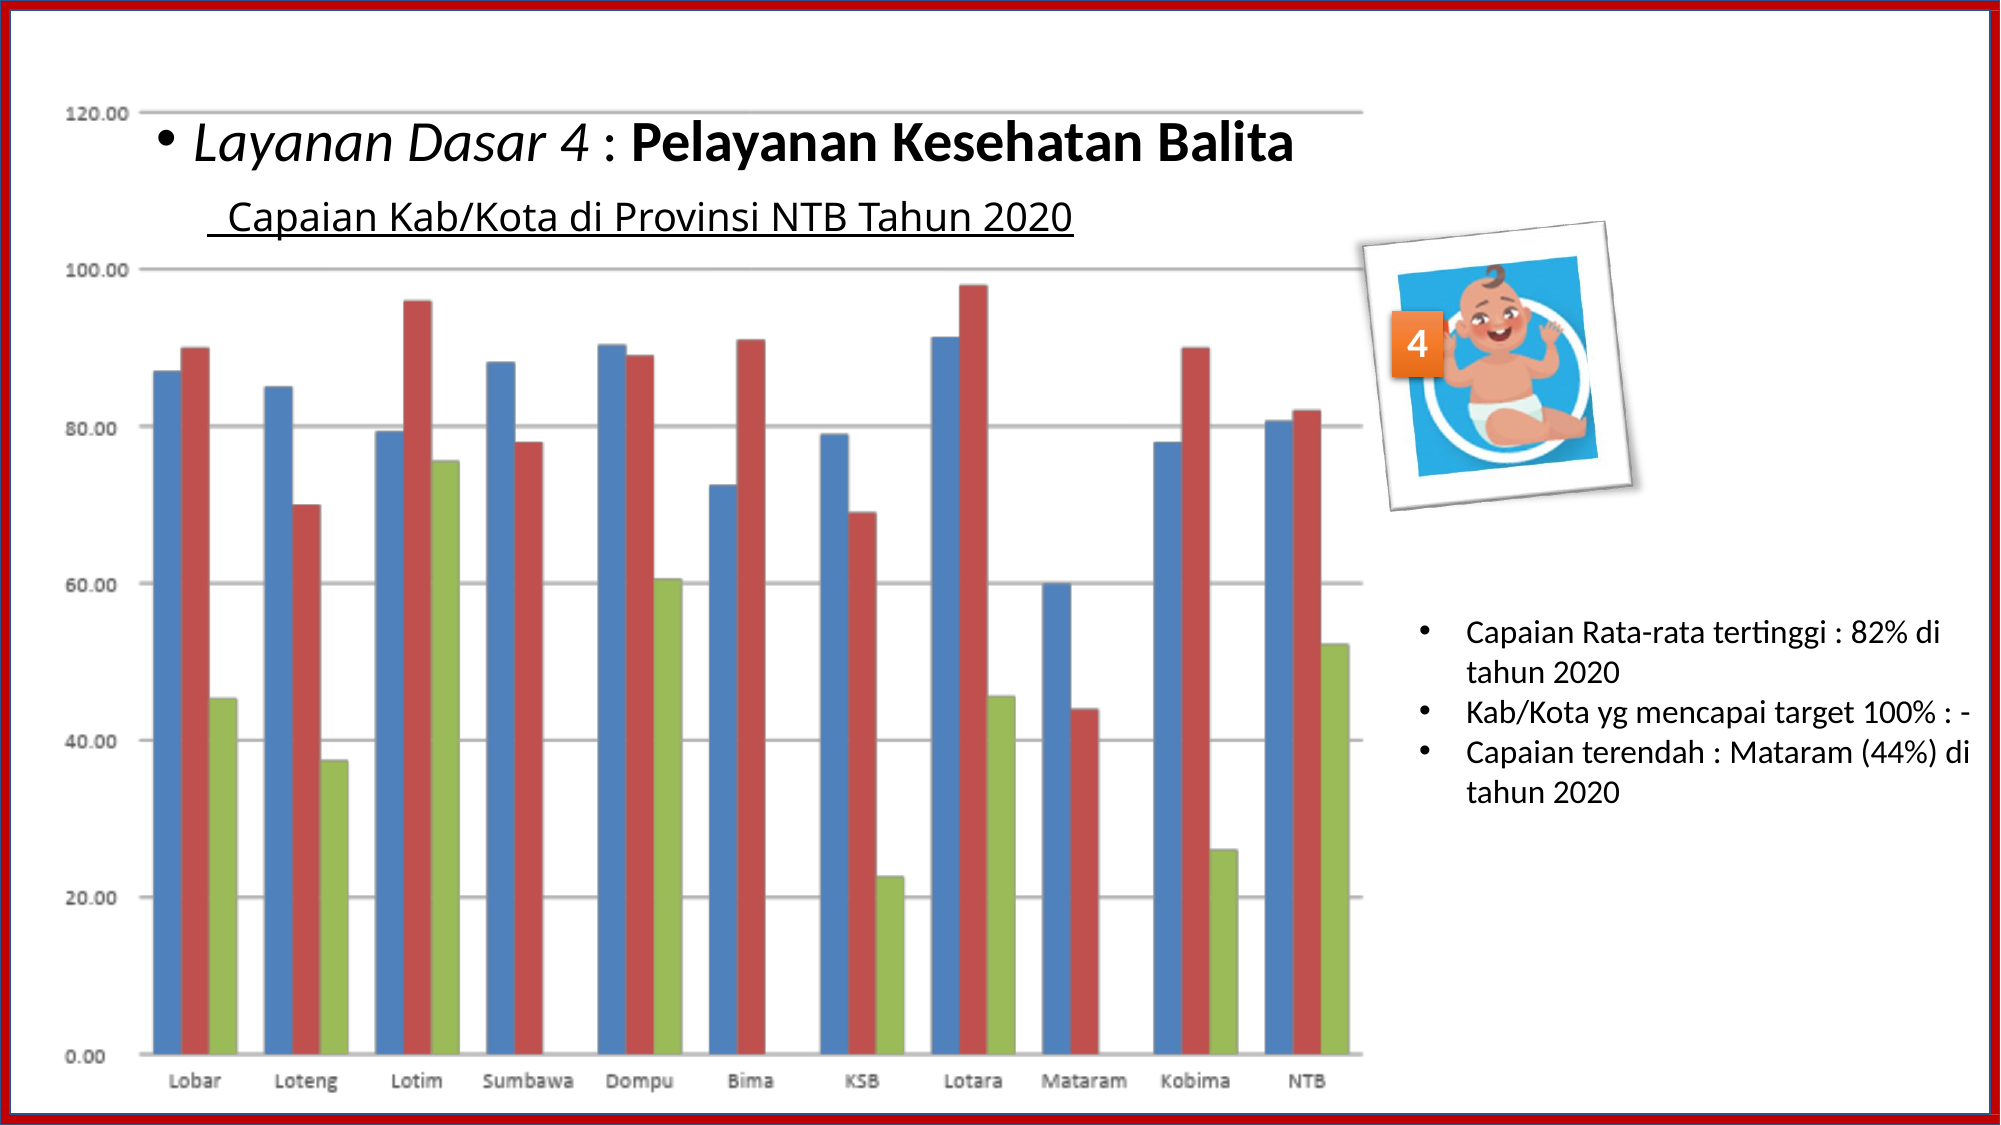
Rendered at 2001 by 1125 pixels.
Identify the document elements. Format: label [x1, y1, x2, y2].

picture [45, 92, 1384, 1113]
text_box [0, 0, 2000, 1125]
